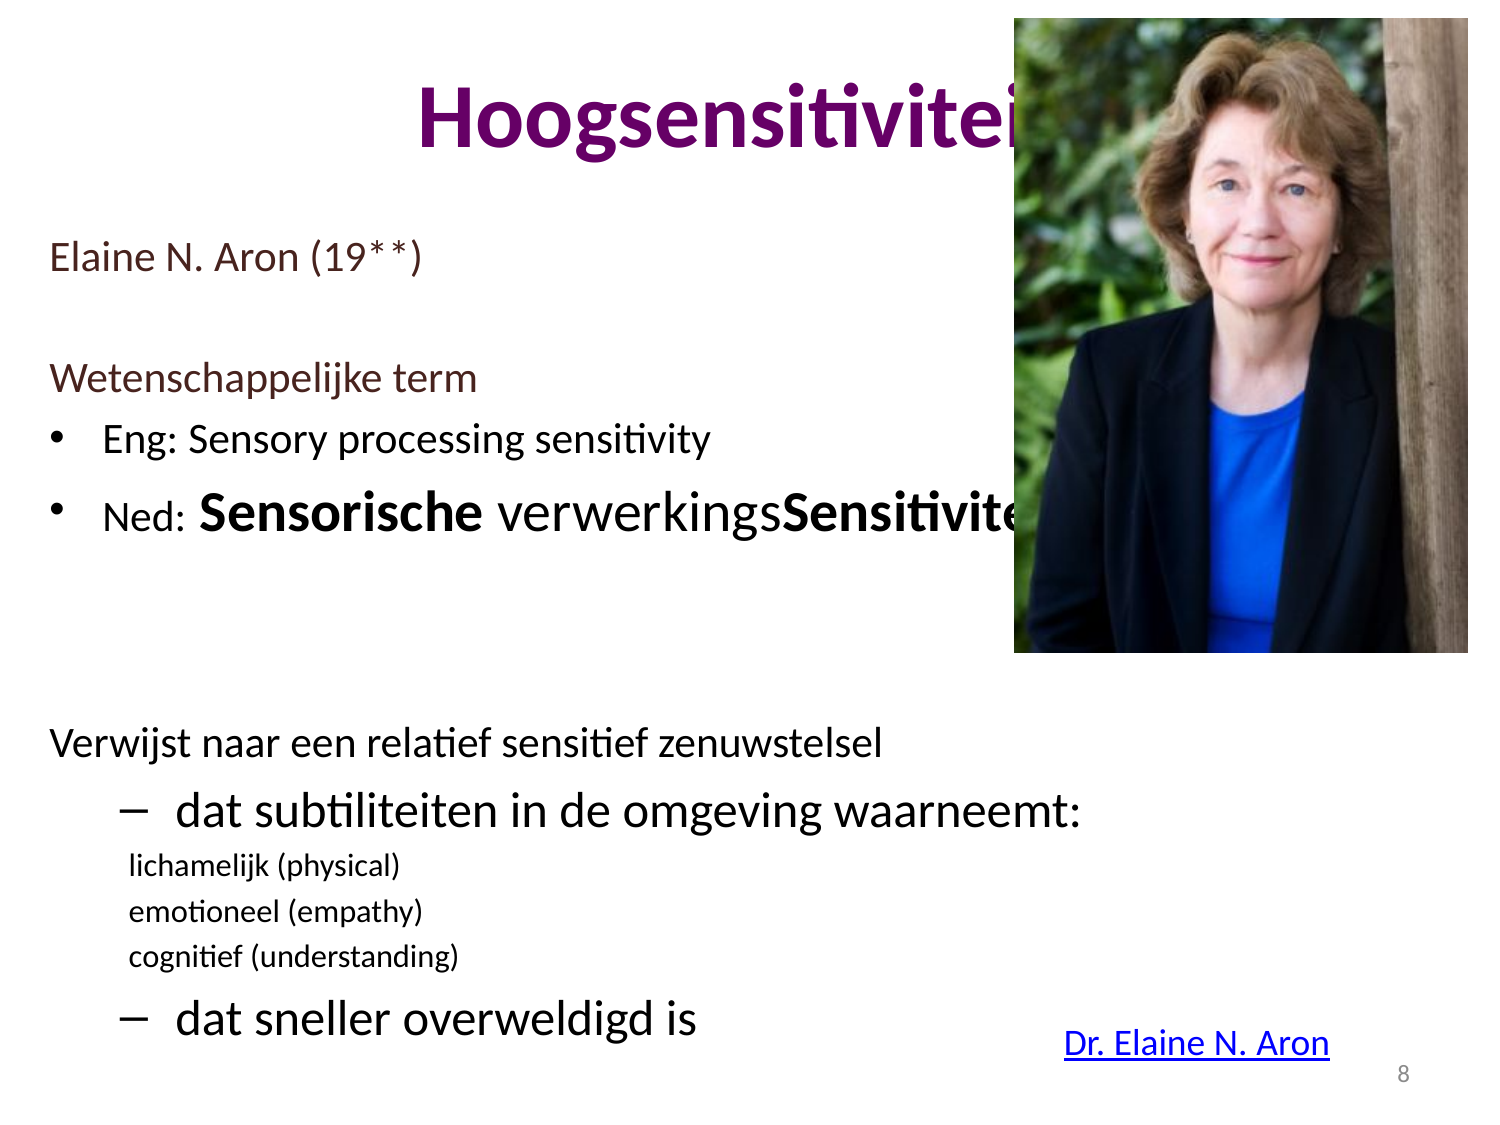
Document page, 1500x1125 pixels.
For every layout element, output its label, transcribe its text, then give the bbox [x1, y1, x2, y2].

list Elaine N. Aron (19**) Wetenschappelijke term Eng: Sensory processing sensitivity Ned: Sensorische verwerkingsSensitiviteit Verwijst naar een relatief sensitief zenuwstelsel dat subtiliteiten in de omgeving waarneemt: lichamelijk (physical) emotioneel (empathy) cognitief (understanding) dat sneller overweldigd is [34, 220, 1445, 1056]
slide_number 8 [1074, 1042, 1425, 1103]
title Hoogsensitiviteit [34, 37, 1008, 184]
text_box Dr. Elaine N. Aron [1048, 1010, 1346, 1071]
picture [1014, 17, 1468, 654]
